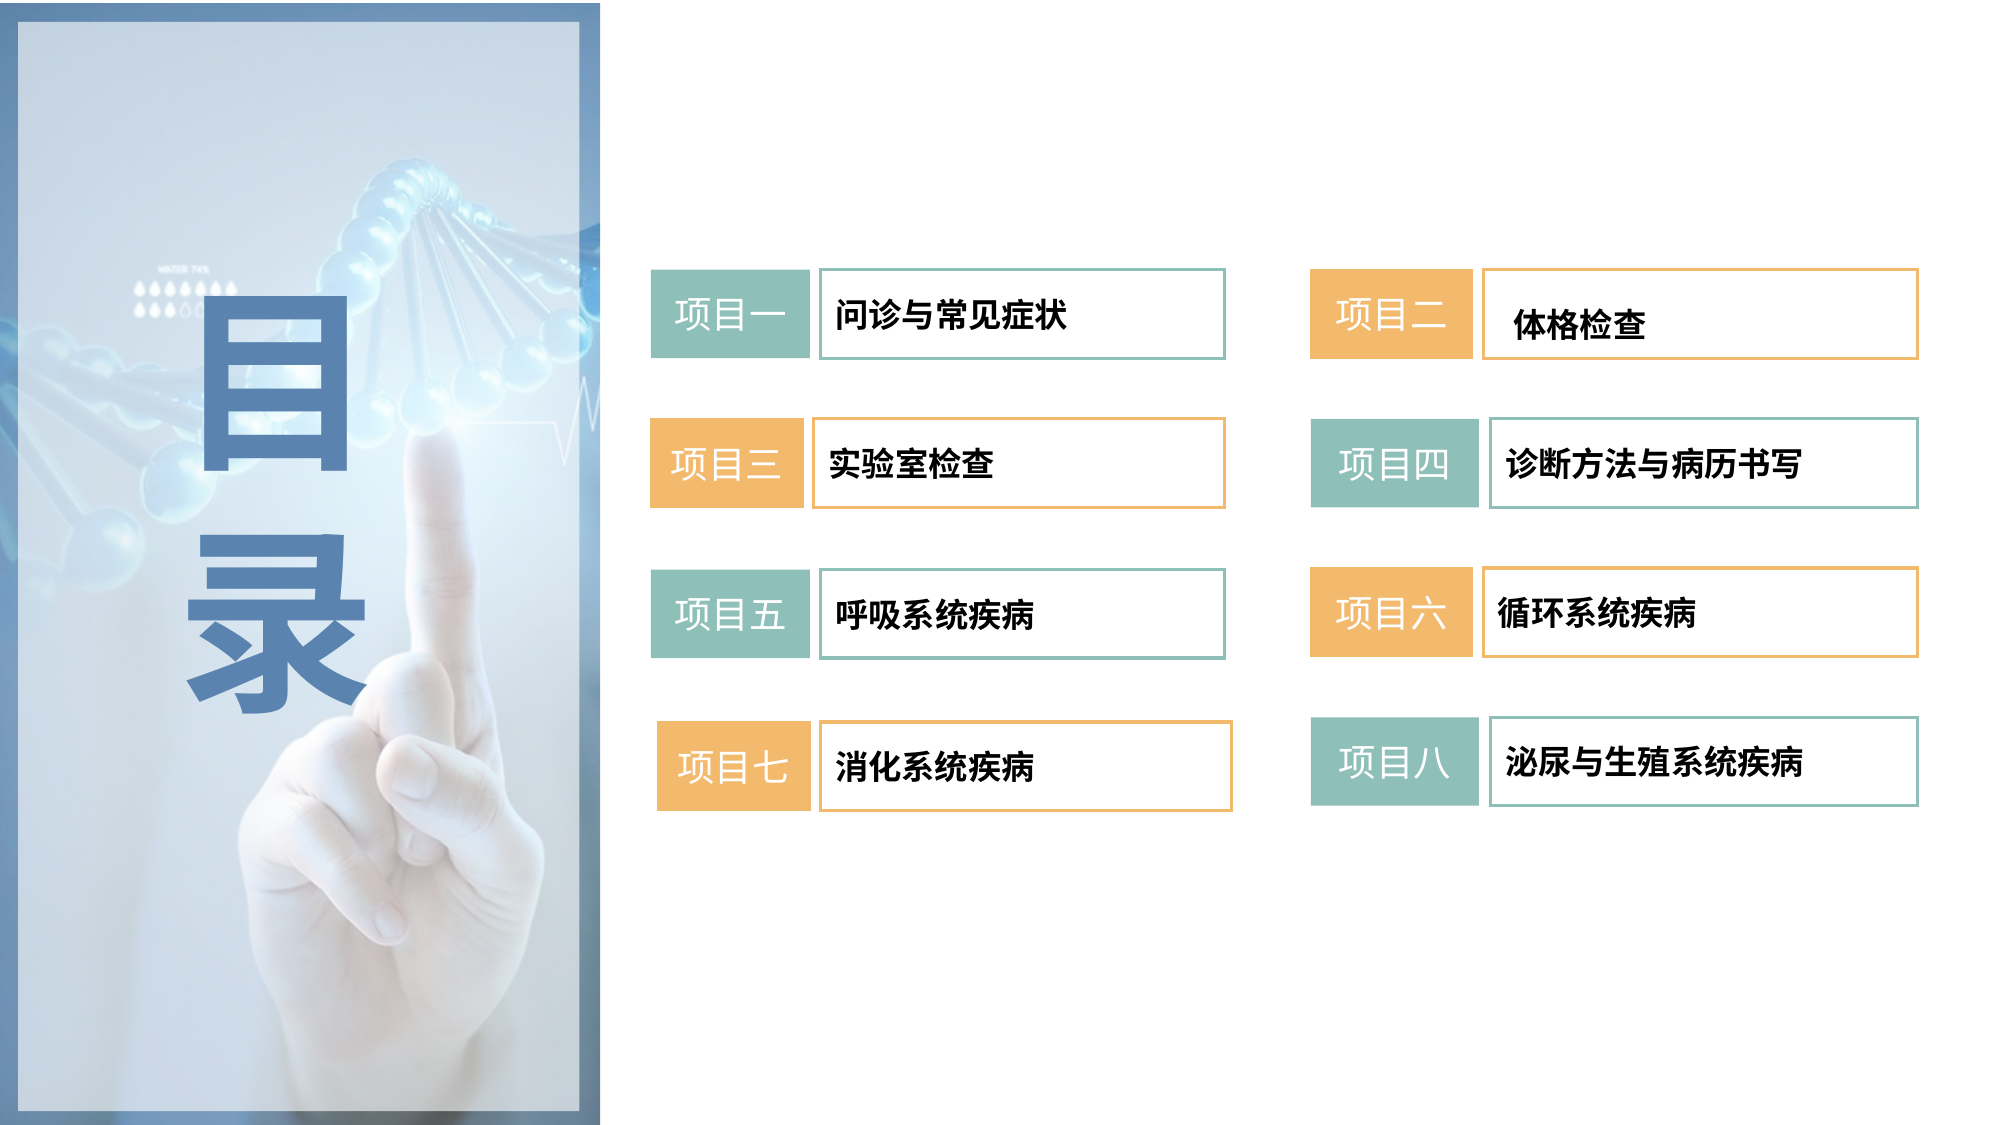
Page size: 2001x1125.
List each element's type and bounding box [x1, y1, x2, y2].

text_box [1310, 418, 1918, 508]
picture [0, 3, 601, 1125]
text_box [1310, 269, 1918, 359]
text_box [1310, 717, 1918, 806]
text_box [1310, 568, 1918, 657]
text_box [657, 721, 1232, 811]
text_box [650, 418, 1225, 508]
text_box [650, 569, 1225, 659]
text_box [650, 269, 1225, 359]
